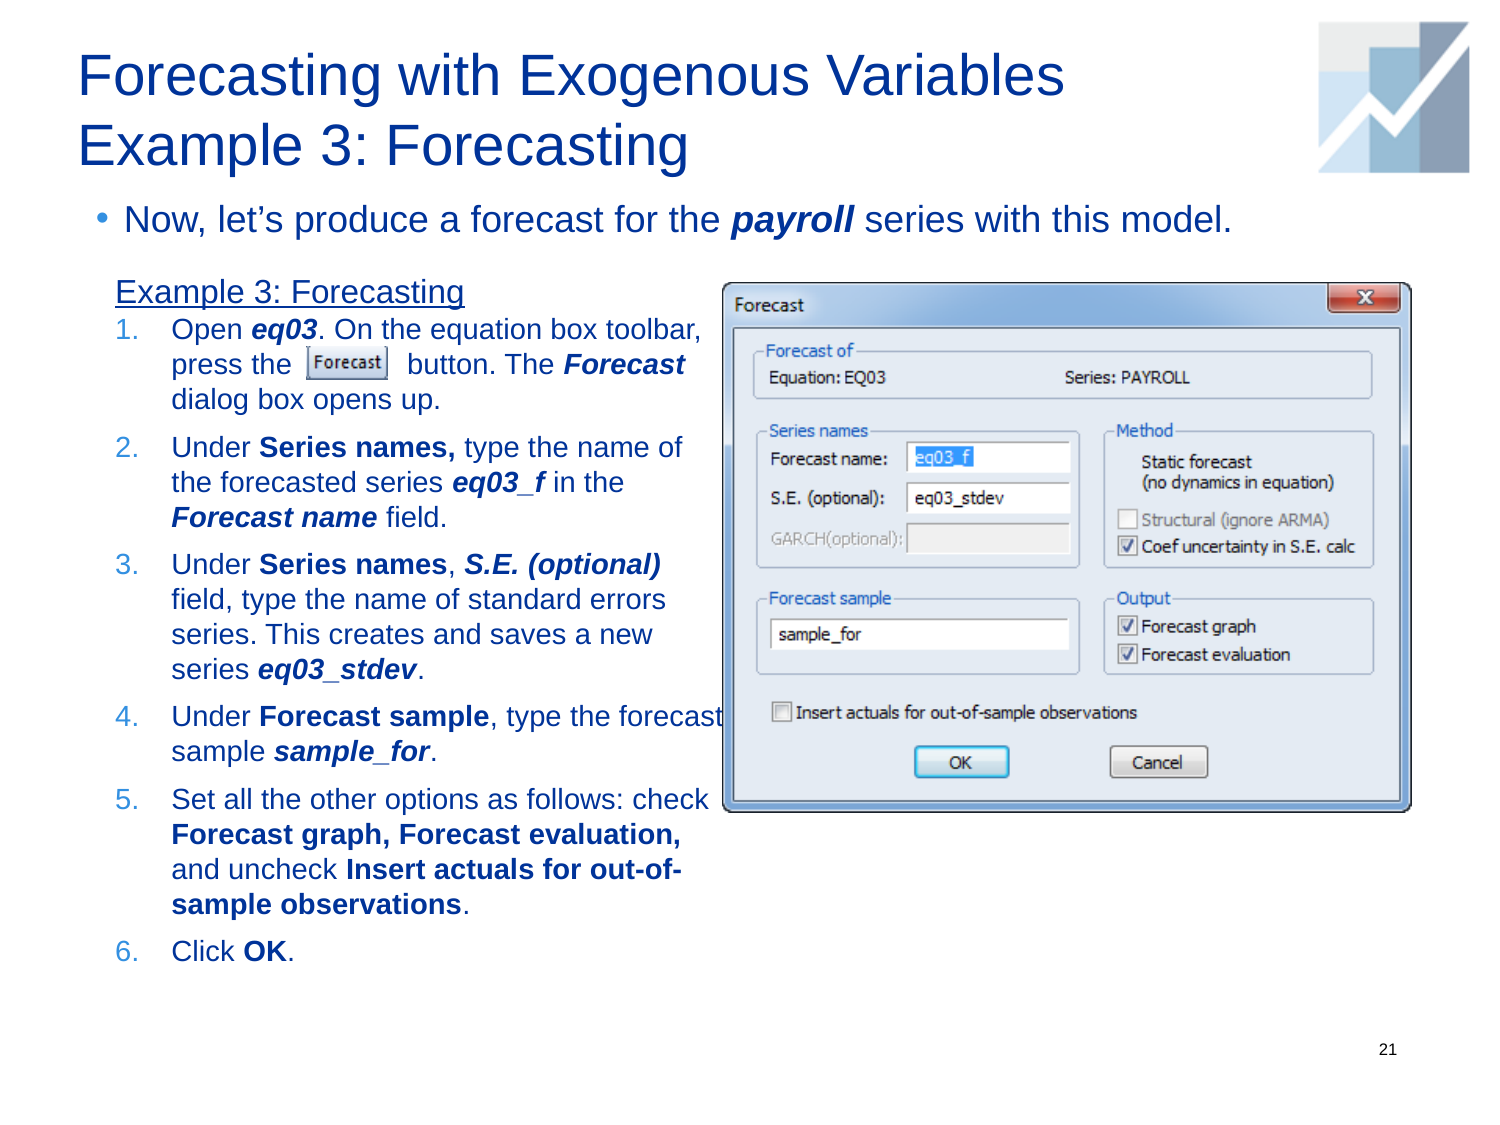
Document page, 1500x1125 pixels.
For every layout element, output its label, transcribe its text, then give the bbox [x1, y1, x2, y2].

picture [722, 282, 1413, 813]
list Now, let’s produce a forecast for the payroll series with this model. [80, 187, 1465, 322]
text_box Example 3: Forecasting Open eq03. On the equation box toolbar, press the button. The Forecast dialog box opens up. Under Series names, type the name of the forecasted series eq03_f in the Forecast name field. Under Series names, S.E. (optional) field, type the name of standard errors series. This creates and saves a new series eq03_stdev. Under Forecast sample, type the forecast sample sample_for. Set all the other options as follows: check Forecast graph, Forecast evaluation, and uncheck Insert actuals for out-of-sample observations. Click OK. [100, 263, 741, 883]
slide_number 21 [1262, 1015, 1413, 1067]
picture [306, 345, 388, 380]
title Forecasting with Exogenous Variables Example 3: Forecasting [62, 0, 1297, 185]
picture [1300, 11, 1479, 181]
